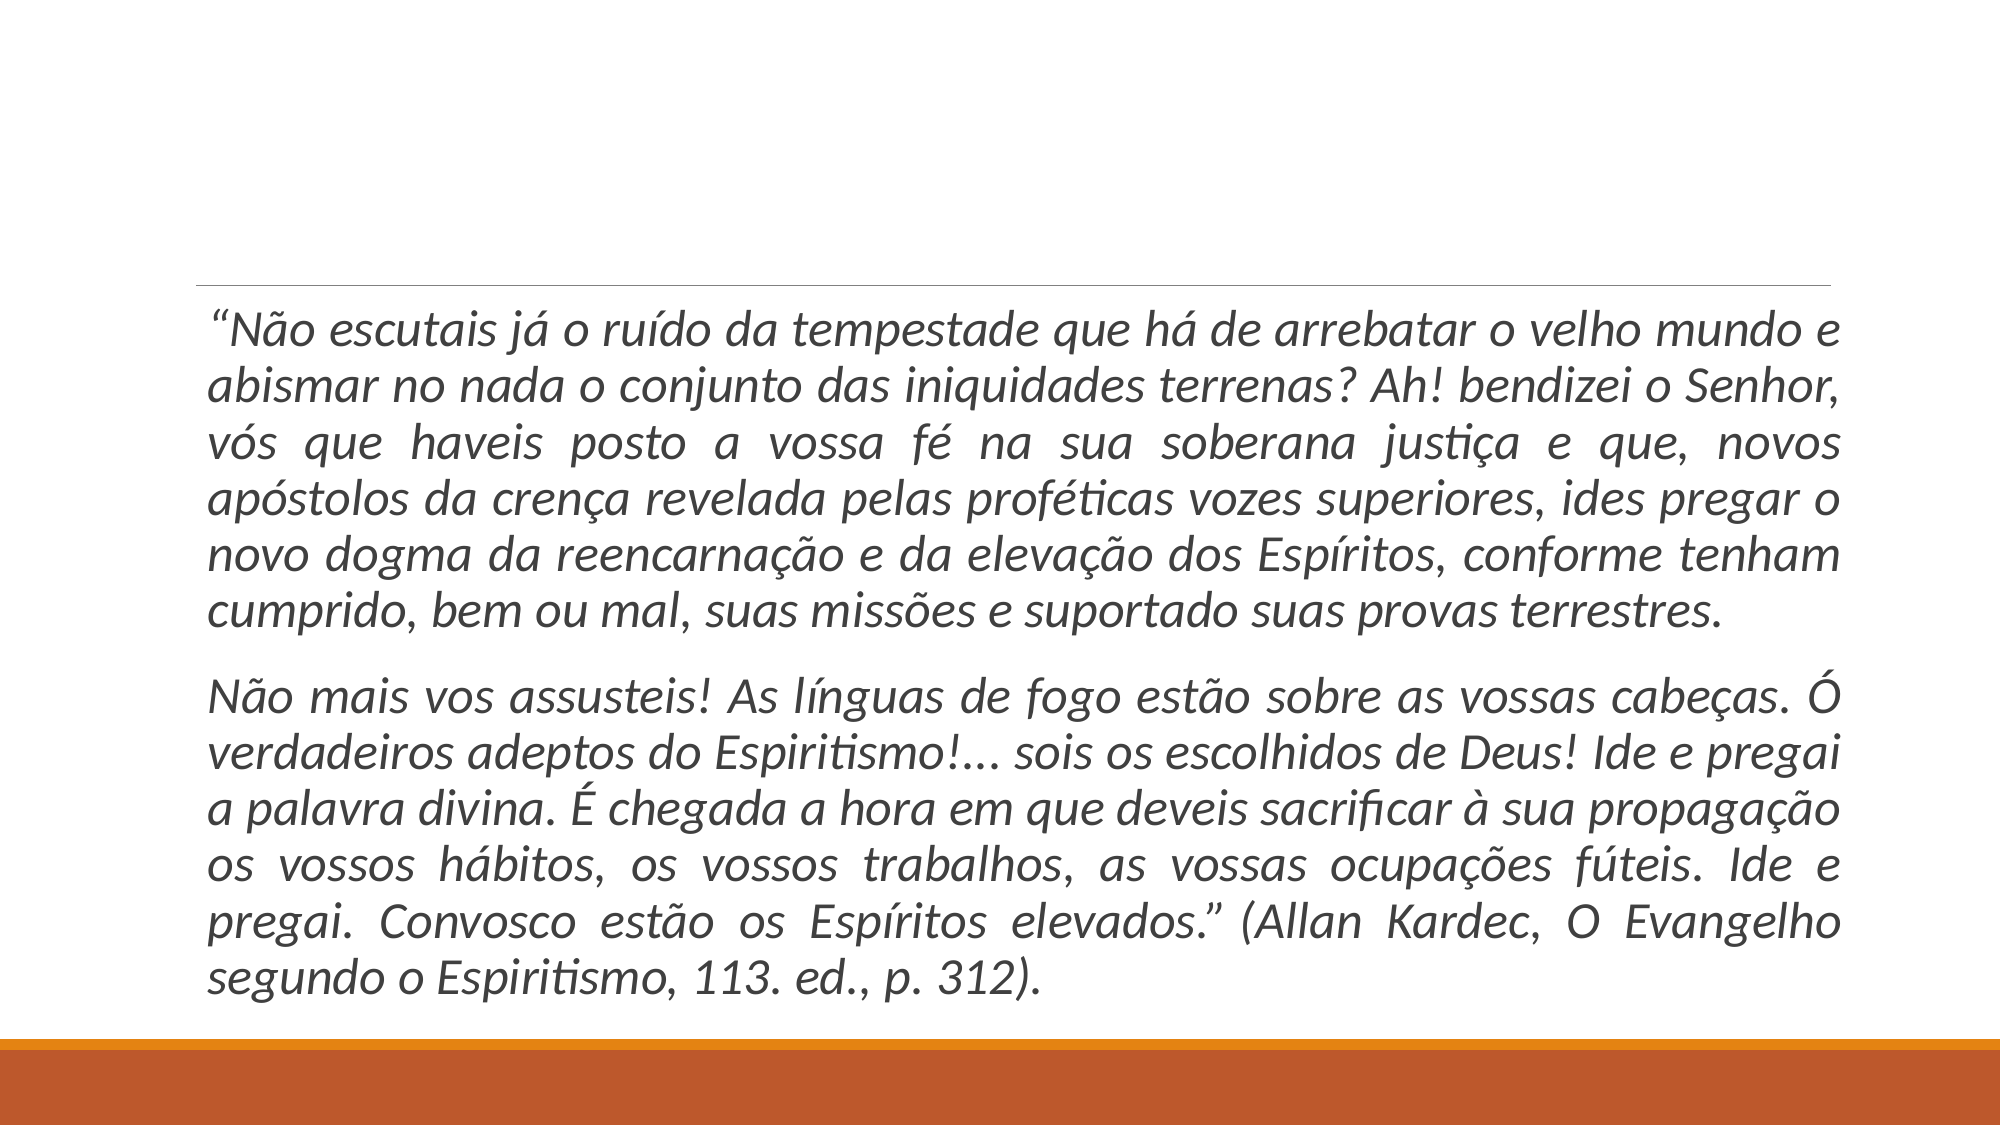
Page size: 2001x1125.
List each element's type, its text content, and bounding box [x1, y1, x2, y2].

list “Não escutais já o ruído da tempestade que há de arrebatar o velho mundo e abismar no nada o conjunto das iniquidades terrenas? Ah! bendizei o Senhor, vós que haveis posto a vossa fé na sua soberana justiça e que, novos apóstolos da crença revelada pelas proféticas vozes superiores, ides pregar o novo dogma da reencarnação e da elevação dos Espíritos, conforme tenham cumprido, bem ou mal, suas missões e suportado suas provas terrestres. Não mais vos assusteis! As línguas de fogo estão sobre as vossas cabeças. Ó verdadeiros adeptos do Espiritismo!... sois os escolhidos de Deus! Ide e pregai a palavra divina. É chegada a hora em que deveis sacrificar à sua propagação os vossos hábitos, os vossos trabalhos, as vossas ocupações fúteis. Ide e pregai. Convosco estão os Espíritos elevados.” (Allan Kardec, O Evangelho segundo o Espiritismo, 113. ed., p. 312). [192, 294, 1843, 1021]
